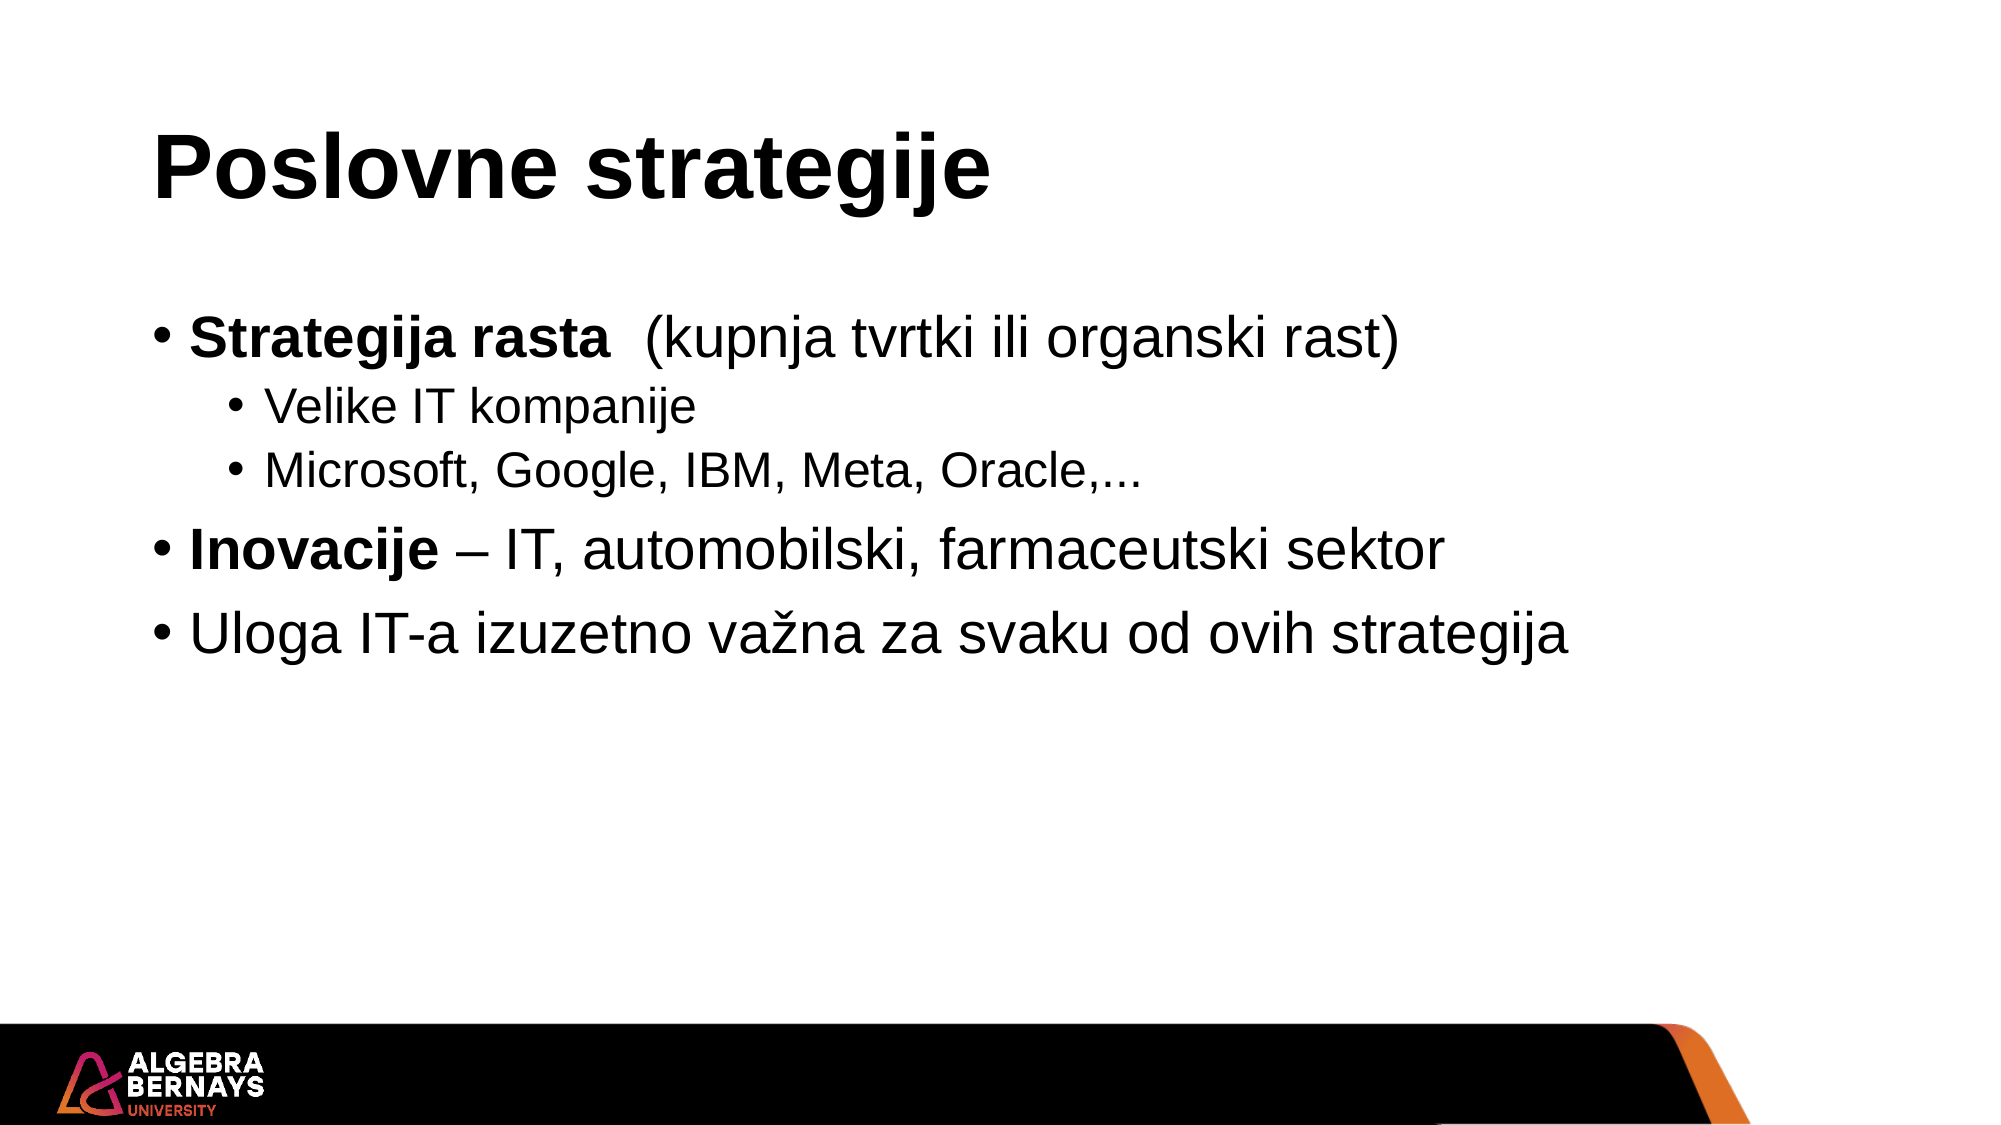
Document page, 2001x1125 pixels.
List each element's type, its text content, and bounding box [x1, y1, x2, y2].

title Poslovne strategije [137, 59, 1863, 278]
list Strategija rasta (kupnja tvrtki ili organski rast) Velike IT kompanije Microsoft, Google, IBM, Meta, Oracle,... Inovacije – IT, automobilski, farmaceutski sektor Uloga IT-a izuzetno važna za svaku od ovih strategija [137, 299, 1863, 1014]
picture [0, 1023, 1958, 1125]
